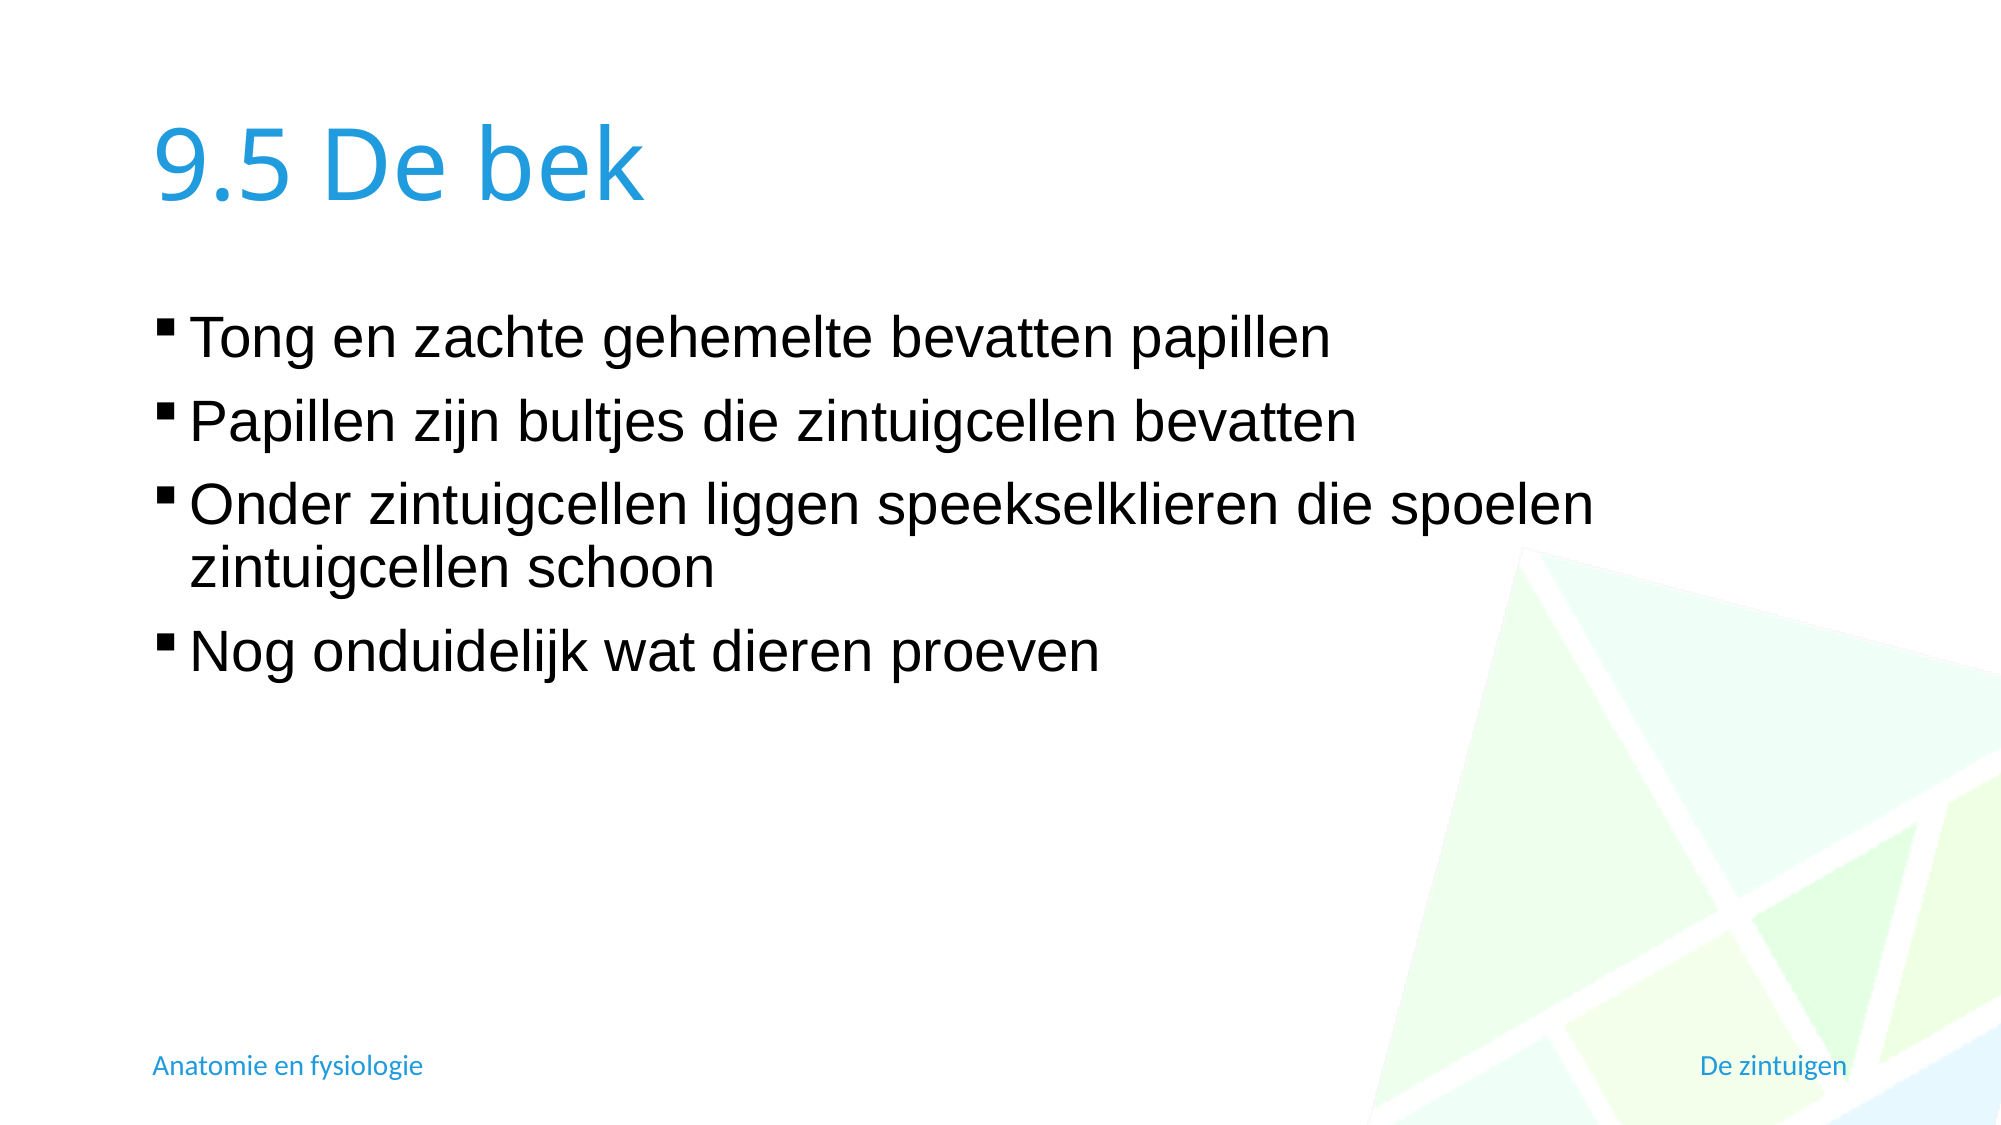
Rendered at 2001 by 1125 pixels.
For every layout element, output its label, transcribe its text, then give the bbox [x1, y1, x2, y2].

list Anatomie en fysiologie [137, 1042, 588, 1103]
title 9.5 De bek [137, 59, 1863, 278]
list Tong en zachte gehemelte bevatten papillen Papillen zijn bultjes die zintuigcellen bevatten Onder zintuigcellen liggen speekselklieren die spoelen zintuigcellen schoon Nog onduidelijk wat dieren proeven [137, 299, 1863, 1014]
list De zintuigen [1412, 1042, 1863, 1103]
